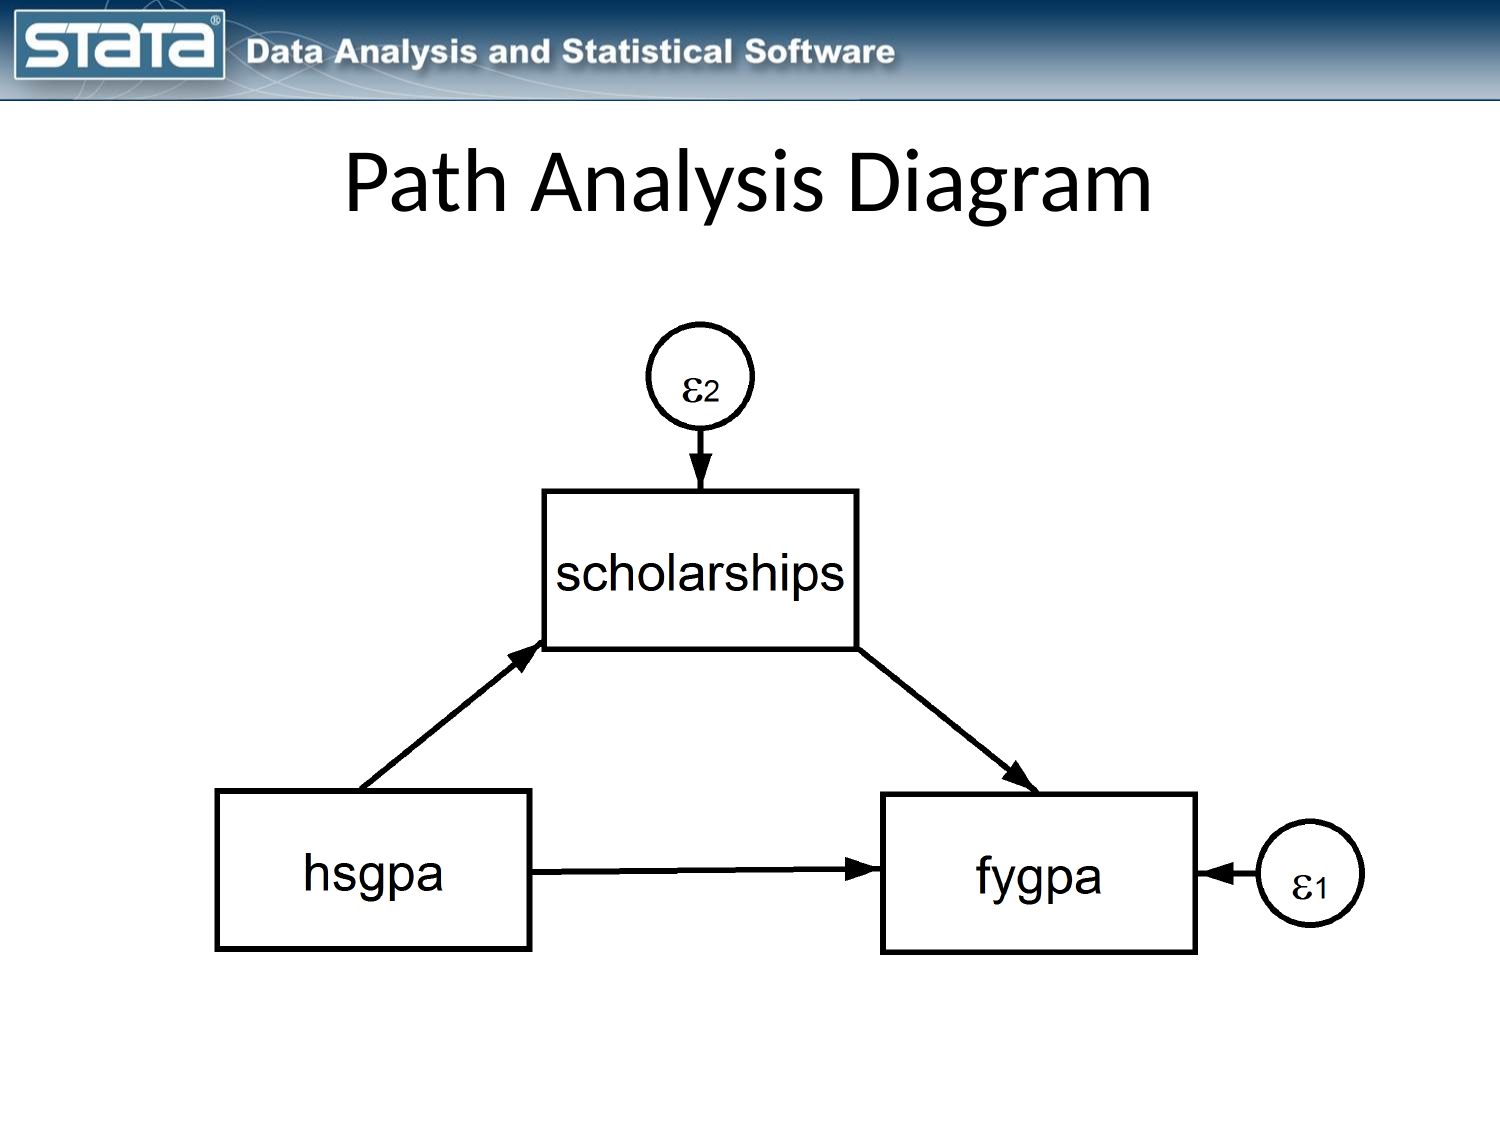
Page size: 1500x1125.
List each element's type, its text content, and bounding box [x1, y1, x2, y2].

picture [0, 0, 1500, 101]
title Path Analysis Diagram [75, 112, 1425, 238]
picture [184, 302, 1398, 984]
